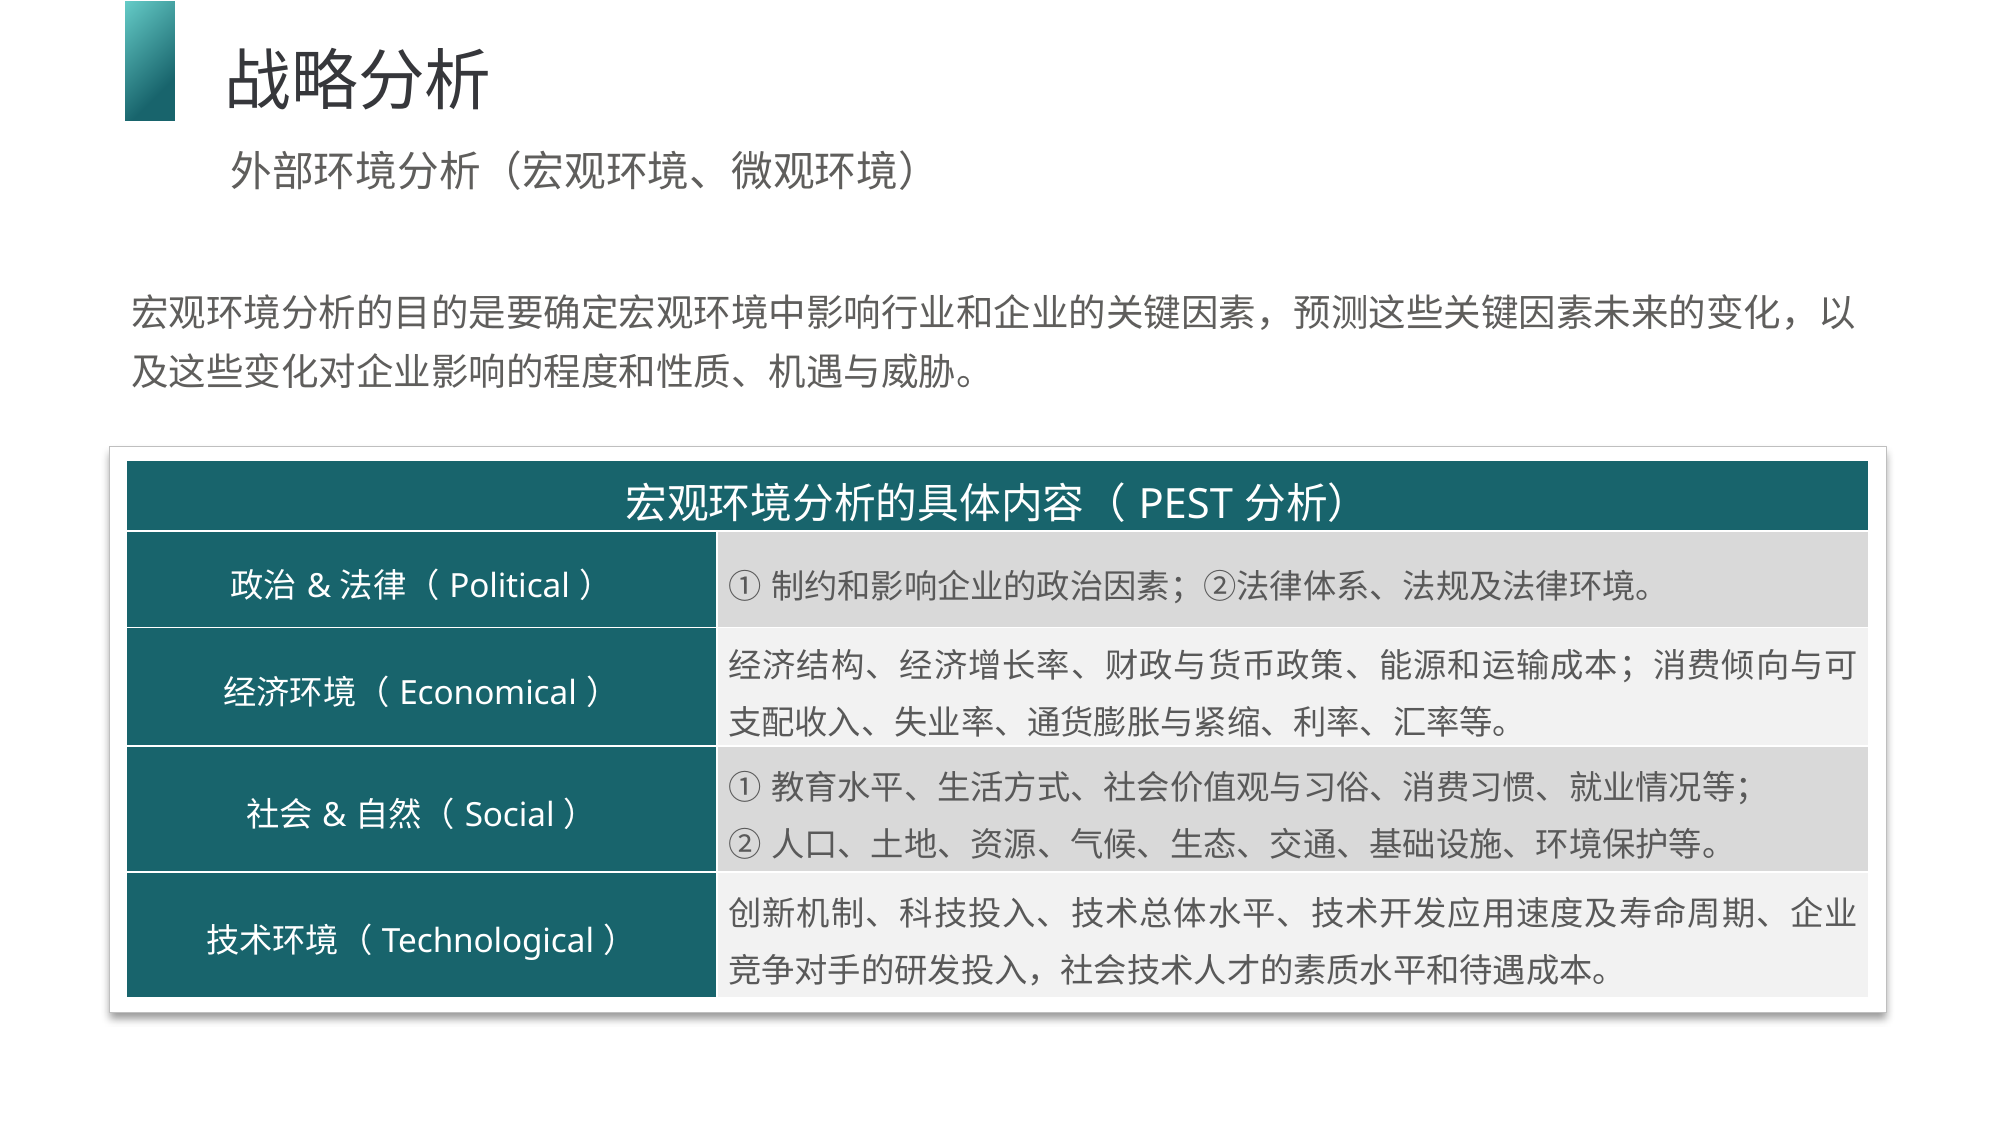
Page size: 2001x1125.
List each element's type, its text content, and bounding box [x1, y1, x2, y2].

table_cell 政治&法律（Political） [127, 532, 716, 627]
table_cell ①教育水平、生活方式、社会价值观与习俗、消费习惯、就业情况等； ②人口、土地、资源、气候、生态、交通、基础设施、环境保护等。 [718, 747, 1868, 871]
text_box 外部环境分析（宏观环境、微观环境） [215, 122, 1790, 202]
table_cell 技术环境（Technological） [127, 873, 716, 997]
text_box [109, 446, 1886, 1013]
table_cell 创新机制、科技投入、技术总体水平、技术开发应用速度及寿命周期、企业竞争对手的研发投入，社会技术人才的素质水平和待遇成本。 [718, 873, 1868, 997]
text_box [123, 0, 177, 123]
text_box 宏观环境分析的目的是要确定宏观环境中影响行业和企业的关键因素，预测这些关键因素未来的变化，以及这些变化对企业影响的程度和性质、机遇与威胁。 [116, 268, 1894, 401]
text_box 战略分析 [209, 30, 830, 125]
table_cell 社会&自然（Social） [127, 747, 716, 871]
table_cell 经济结构、经济增长率、财政与货币政策、能源和运输成本；消费倾向与可支配收入、失业率、通货膨胀与紧缩、利率、汇率等。 [718, 628, 1868, 745]
table_header 宏观环境分析的具体内容（PEST分析） [127, 461, 1868, 530]
table_cell ①制约和影响企业的政治因素；②法律体系、法规及法律环境。 [718, 532, 1868, 627]
table_cell 经济环境（Economical） [127, 628, 716, 745]
